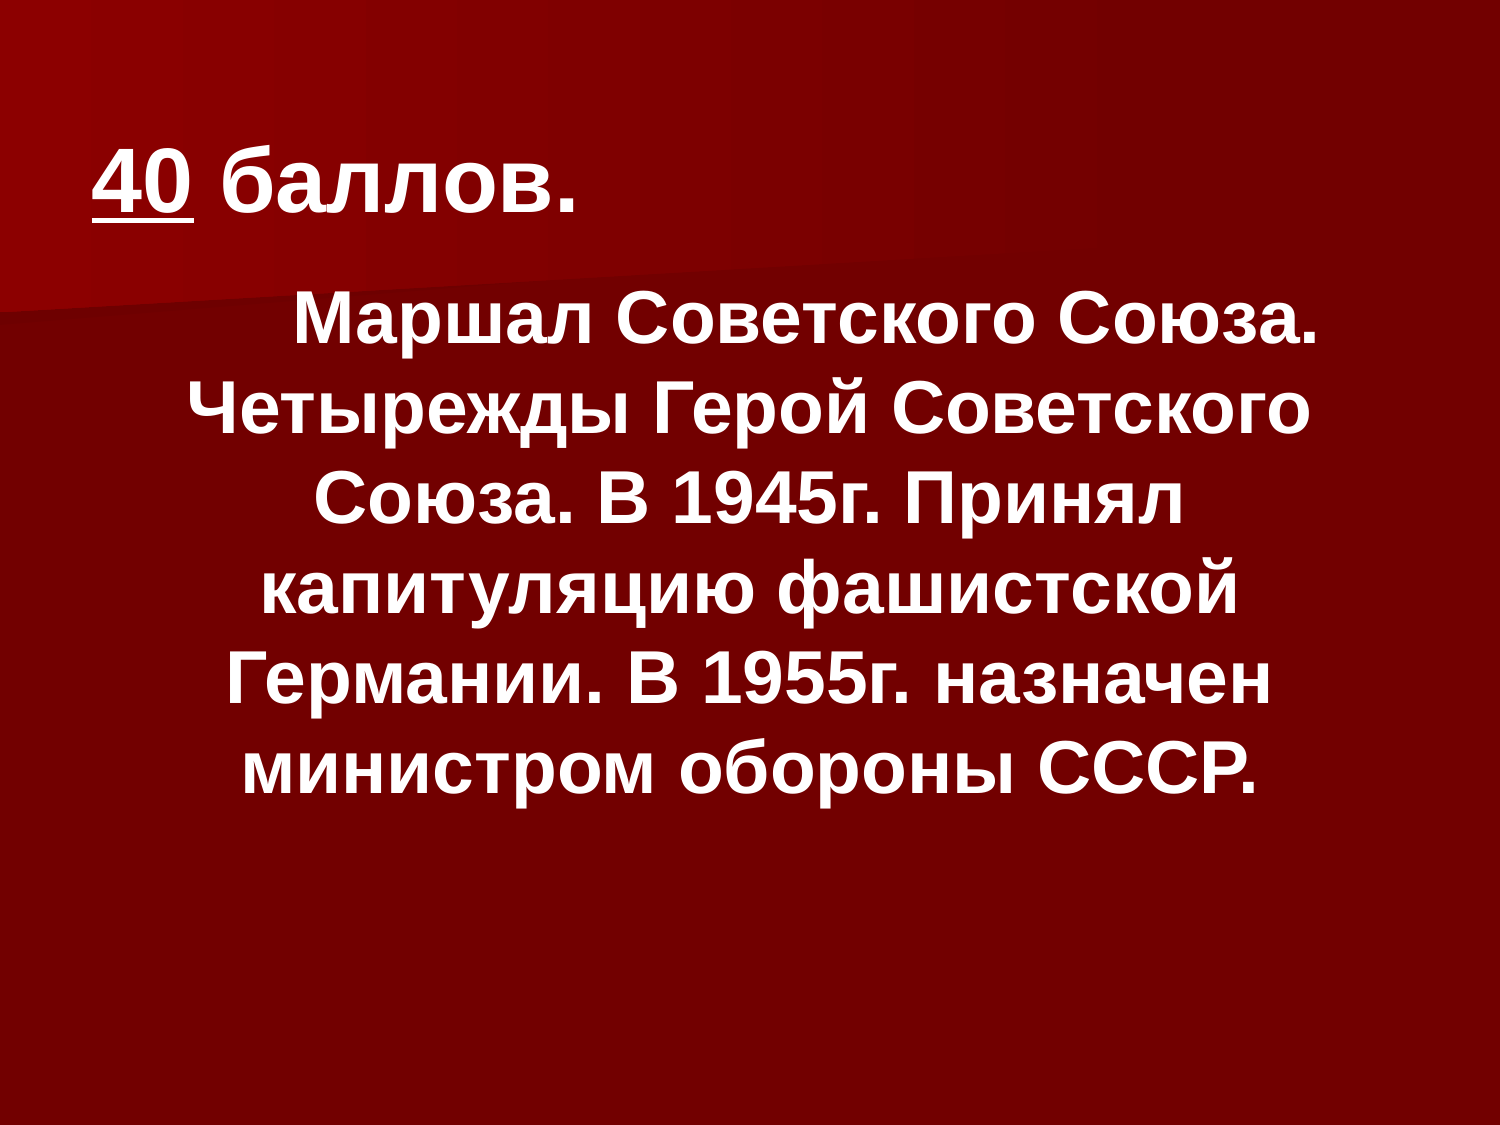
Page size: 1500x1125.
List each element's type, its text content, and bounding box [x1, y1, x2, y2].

text_box 40 баллов. Маршал Советского Союза. Четырежды Герой Советского Союза. В 1945г. Принял капитуляцию фашистской Германии. В 1955г. назначен министром обороны СССР. [76, 113, 1424, 816]
